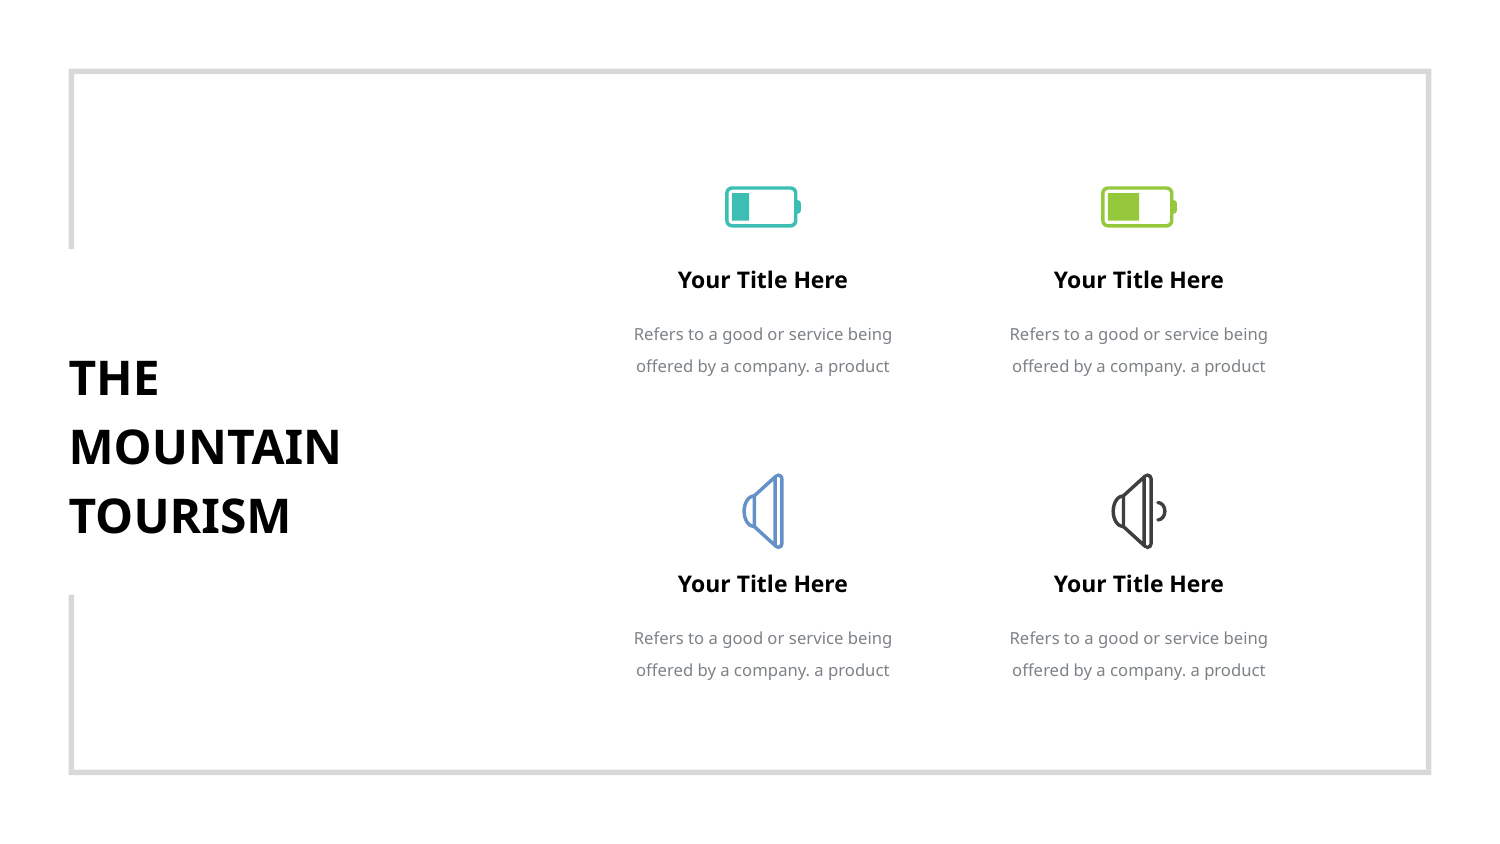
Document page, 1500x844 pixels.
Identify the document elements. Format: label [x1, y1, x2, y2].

text_box [68, 68, 1432, 776]
